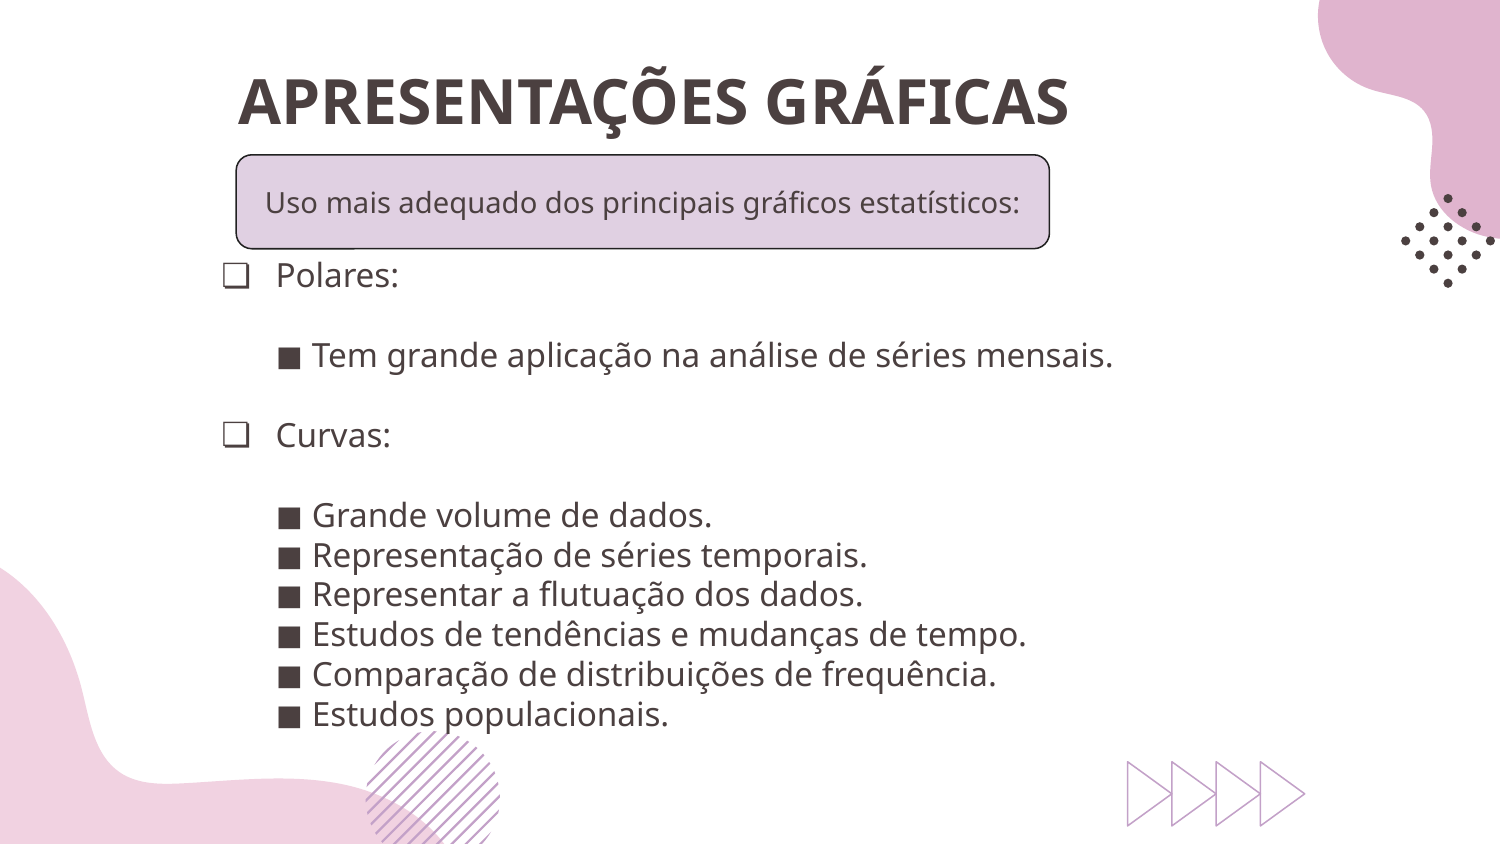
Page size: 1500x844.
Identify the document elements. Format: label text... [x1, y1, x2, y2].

list Polares: ◼ Tem grande aplicação na análise de séries mensais. Curvas: ◼ Grande volume de dados. ◼ Representação de séries temporais. ◼ Representar a flutuação dos dados. ◼ Estudos de tendências e mudanças de tempo. ◼ Comparação de distribuições de frequência. ◼ Estudos populacionais. [185, 239, 1335, 482]
text_box Uso mais adequado dos principais gráficos estatísticos: [236, 154, 1050, 249]
title APRESENTAÇÕES GRÁFICAS [223, 46, 1488, 141]
